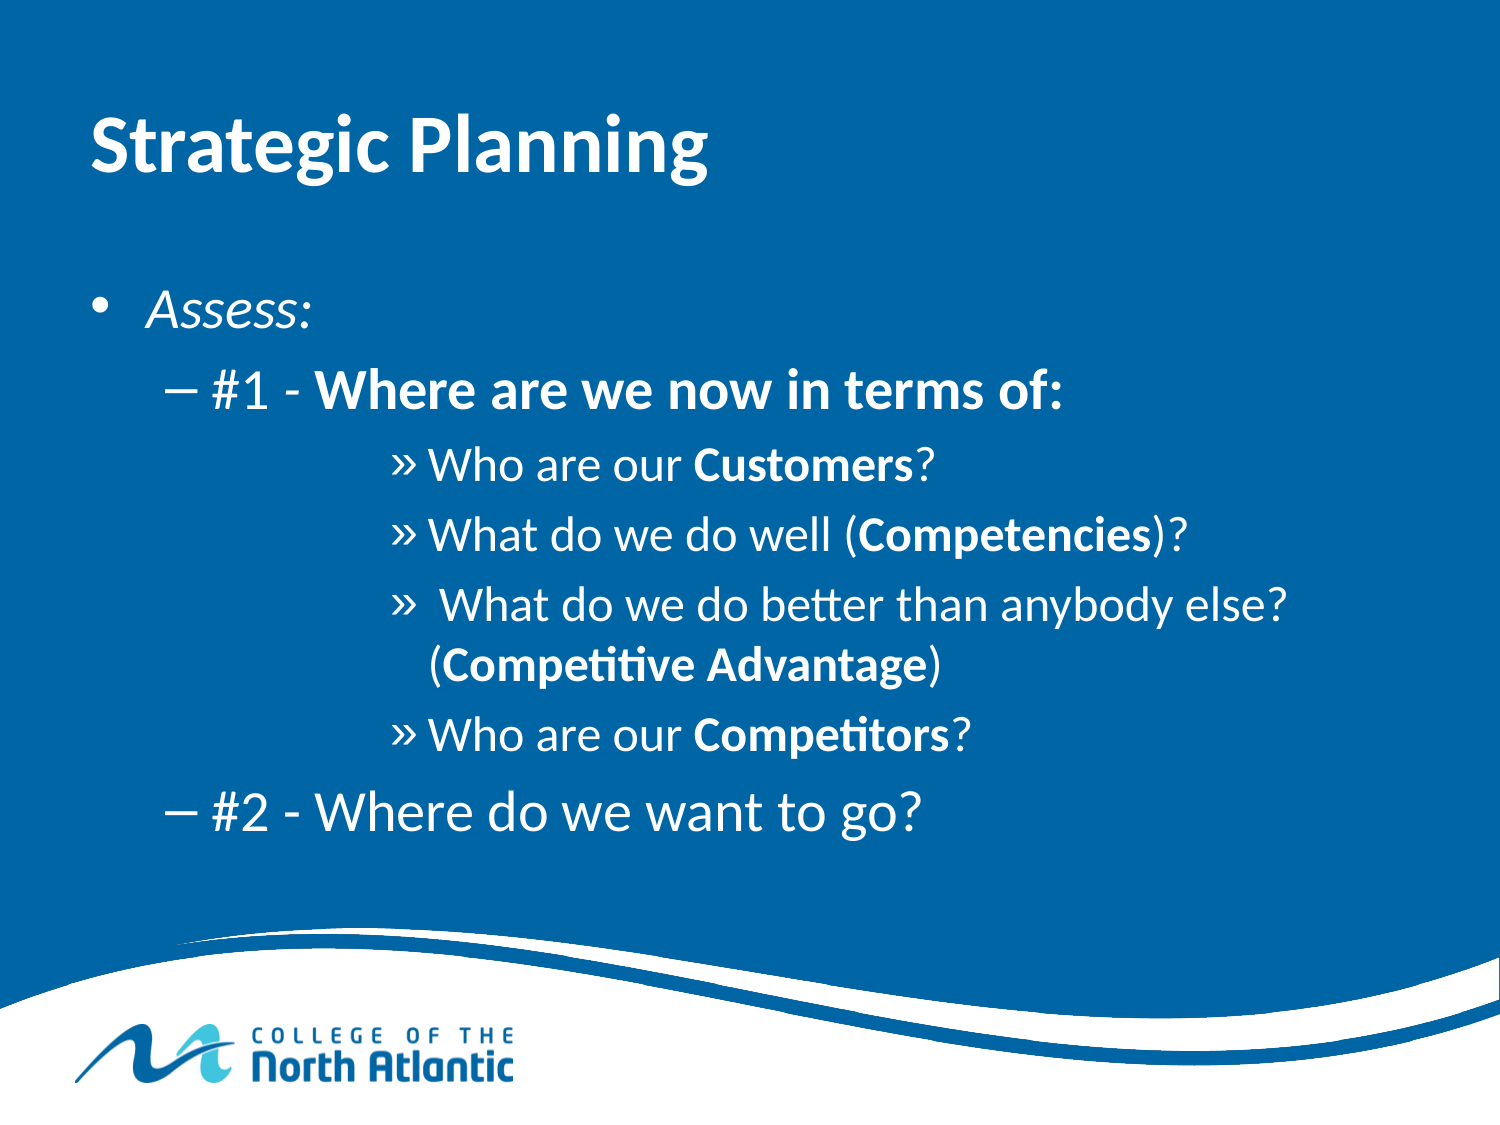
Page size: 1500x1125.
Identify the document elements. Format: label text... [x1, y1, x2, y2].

picture [0, 928, 1500, 1125]
list Assess: #1 - Where are we now in terms of: Who are our Customers? What do we do well (Competencies)? What do we do better than anybody else? (Competitive Advantage) Who are our Competitors? #2 - Where do we want to go? [75, 262, 1425, 900]
title Strategic Planning [75, 45, 1425, 233]
